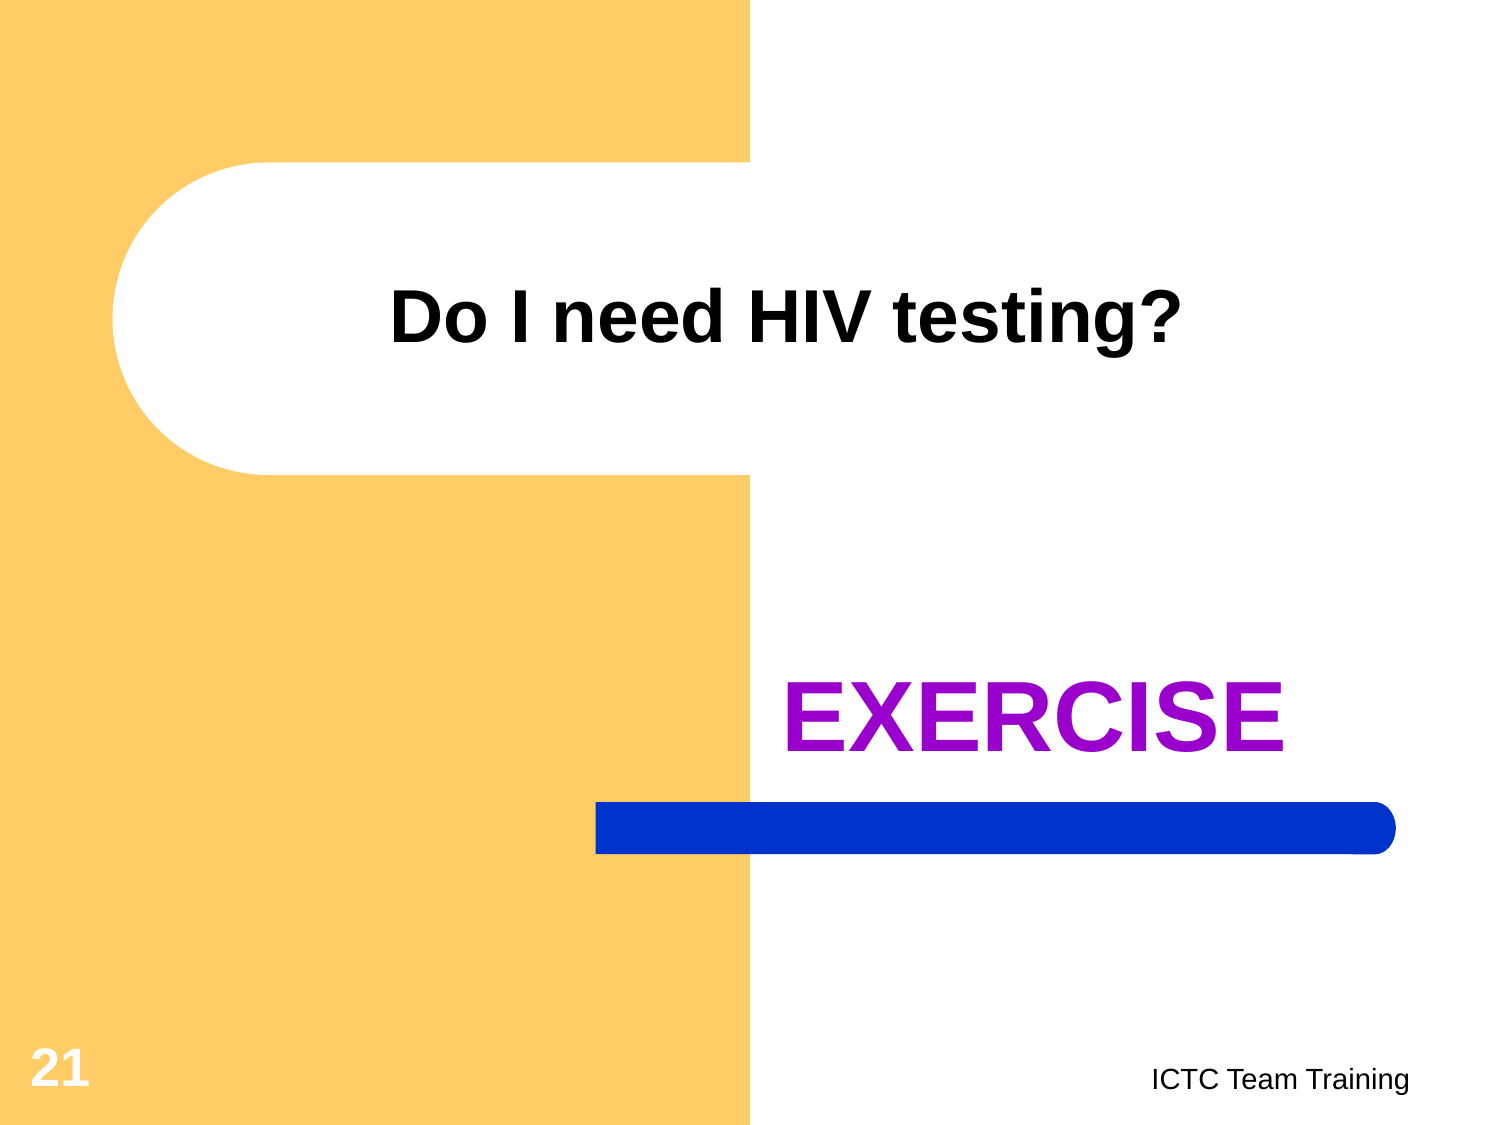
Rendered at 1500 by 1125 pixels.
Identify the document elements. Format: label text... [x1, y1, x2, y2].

slide_number 21 [12, 1024, 110, 1106]
footer ICTC Team Training [949, 1024, 1426, 1104]
subtitle EXERCISE [766, 479, 1426, 780]
title Do I need HIV testing? [112, 162, 1463, 476]
